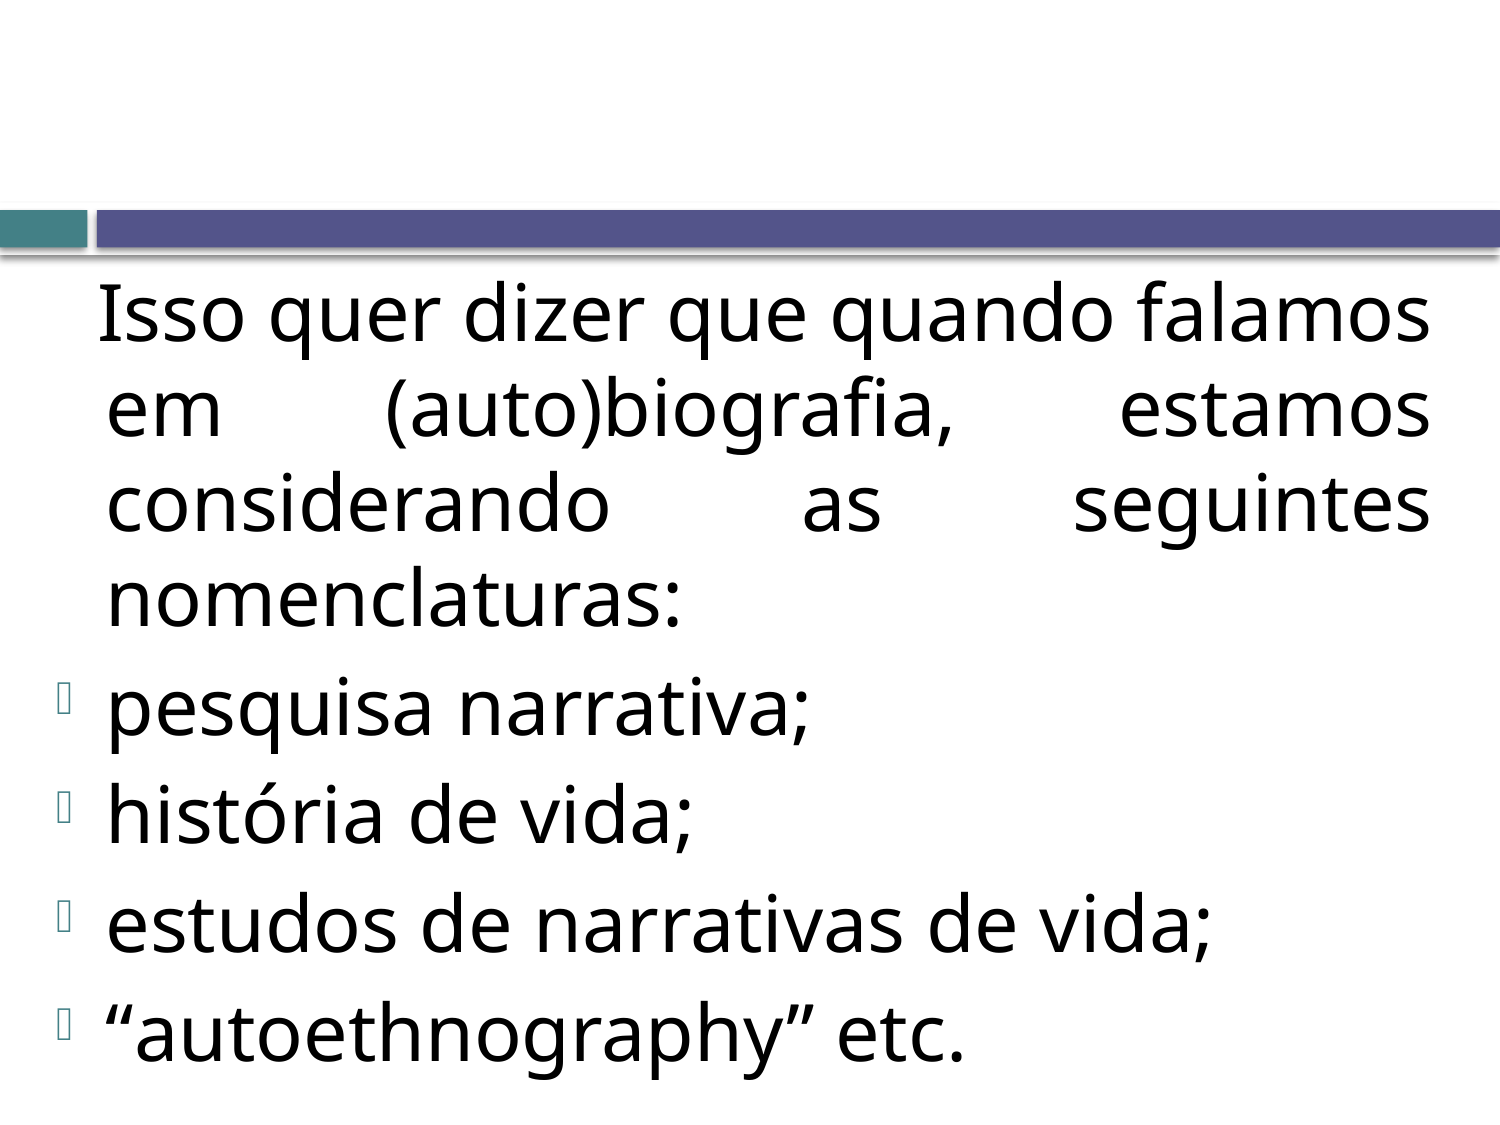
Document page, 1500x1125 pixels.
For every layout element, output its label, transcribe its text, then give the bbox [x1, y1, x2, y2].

list Isso quer dizer que quando falamos em (auto)biografia, estamos considerando as seguintes nomenclaturas: pesquisa narrativa; história de vida; estudos de narrativas de vida; “autoethnography” etc. [41, 149, 1447, 1094]
